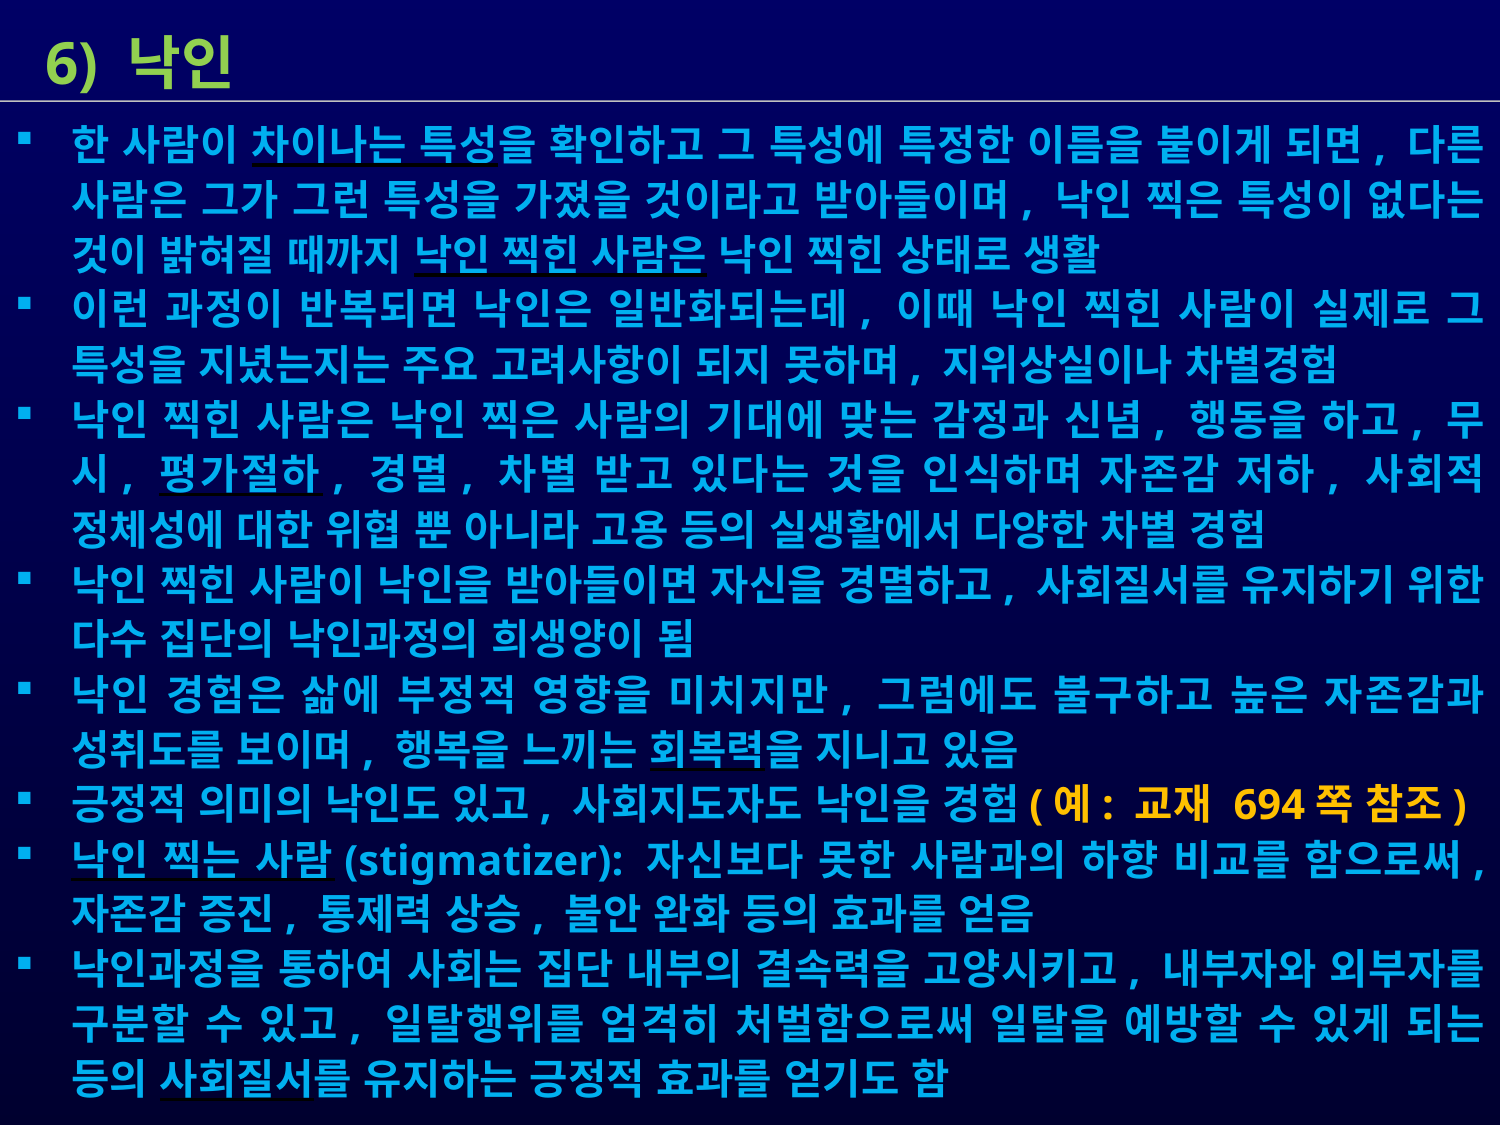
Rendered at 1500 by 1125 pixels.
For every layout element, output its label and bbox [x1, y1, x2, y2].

text_box [0, 18, 1500, 1115]
